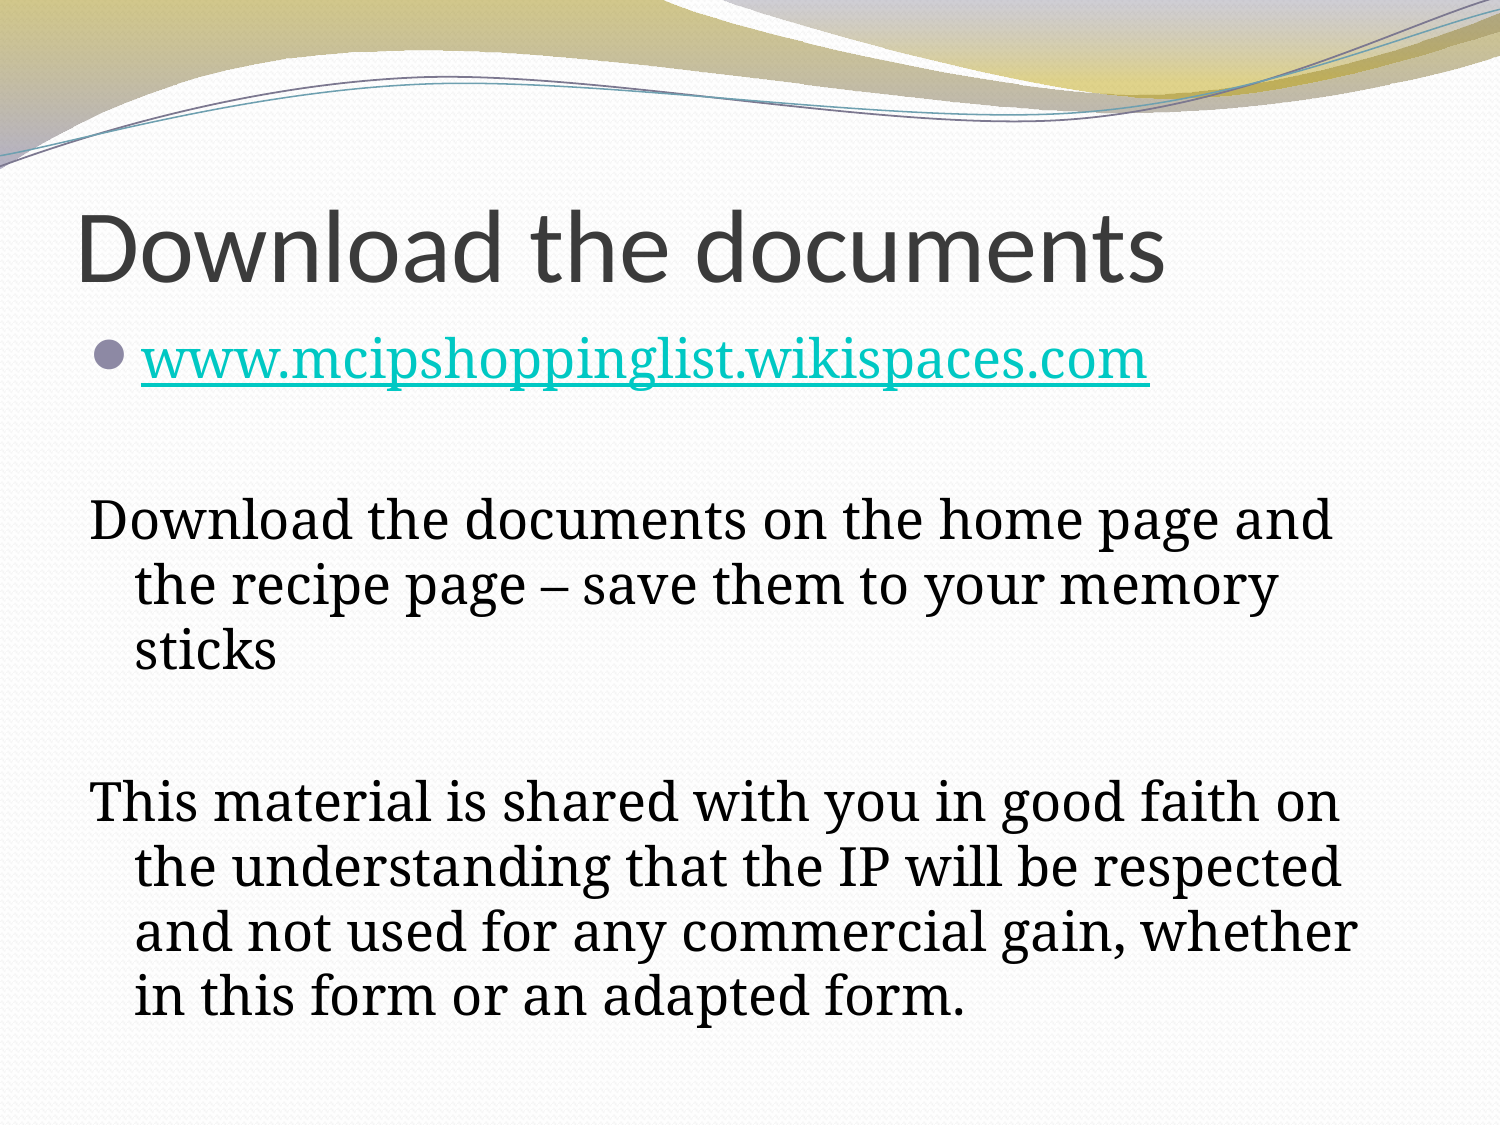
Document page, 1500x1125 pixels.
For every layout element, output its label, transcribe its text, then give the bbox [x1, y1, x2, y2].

list www.mcipshoppinglist.wikispaces.com Download the documents on the home page and the recipe page – save them to your memory sticks This material is shared with you in good faith on the understanding that the IP will be respected and not used for any commercial gain, whether in this form or an adapted form. [75, 317, 1425, 1038]
title Download the documents [75, 115, 1425, 303]
